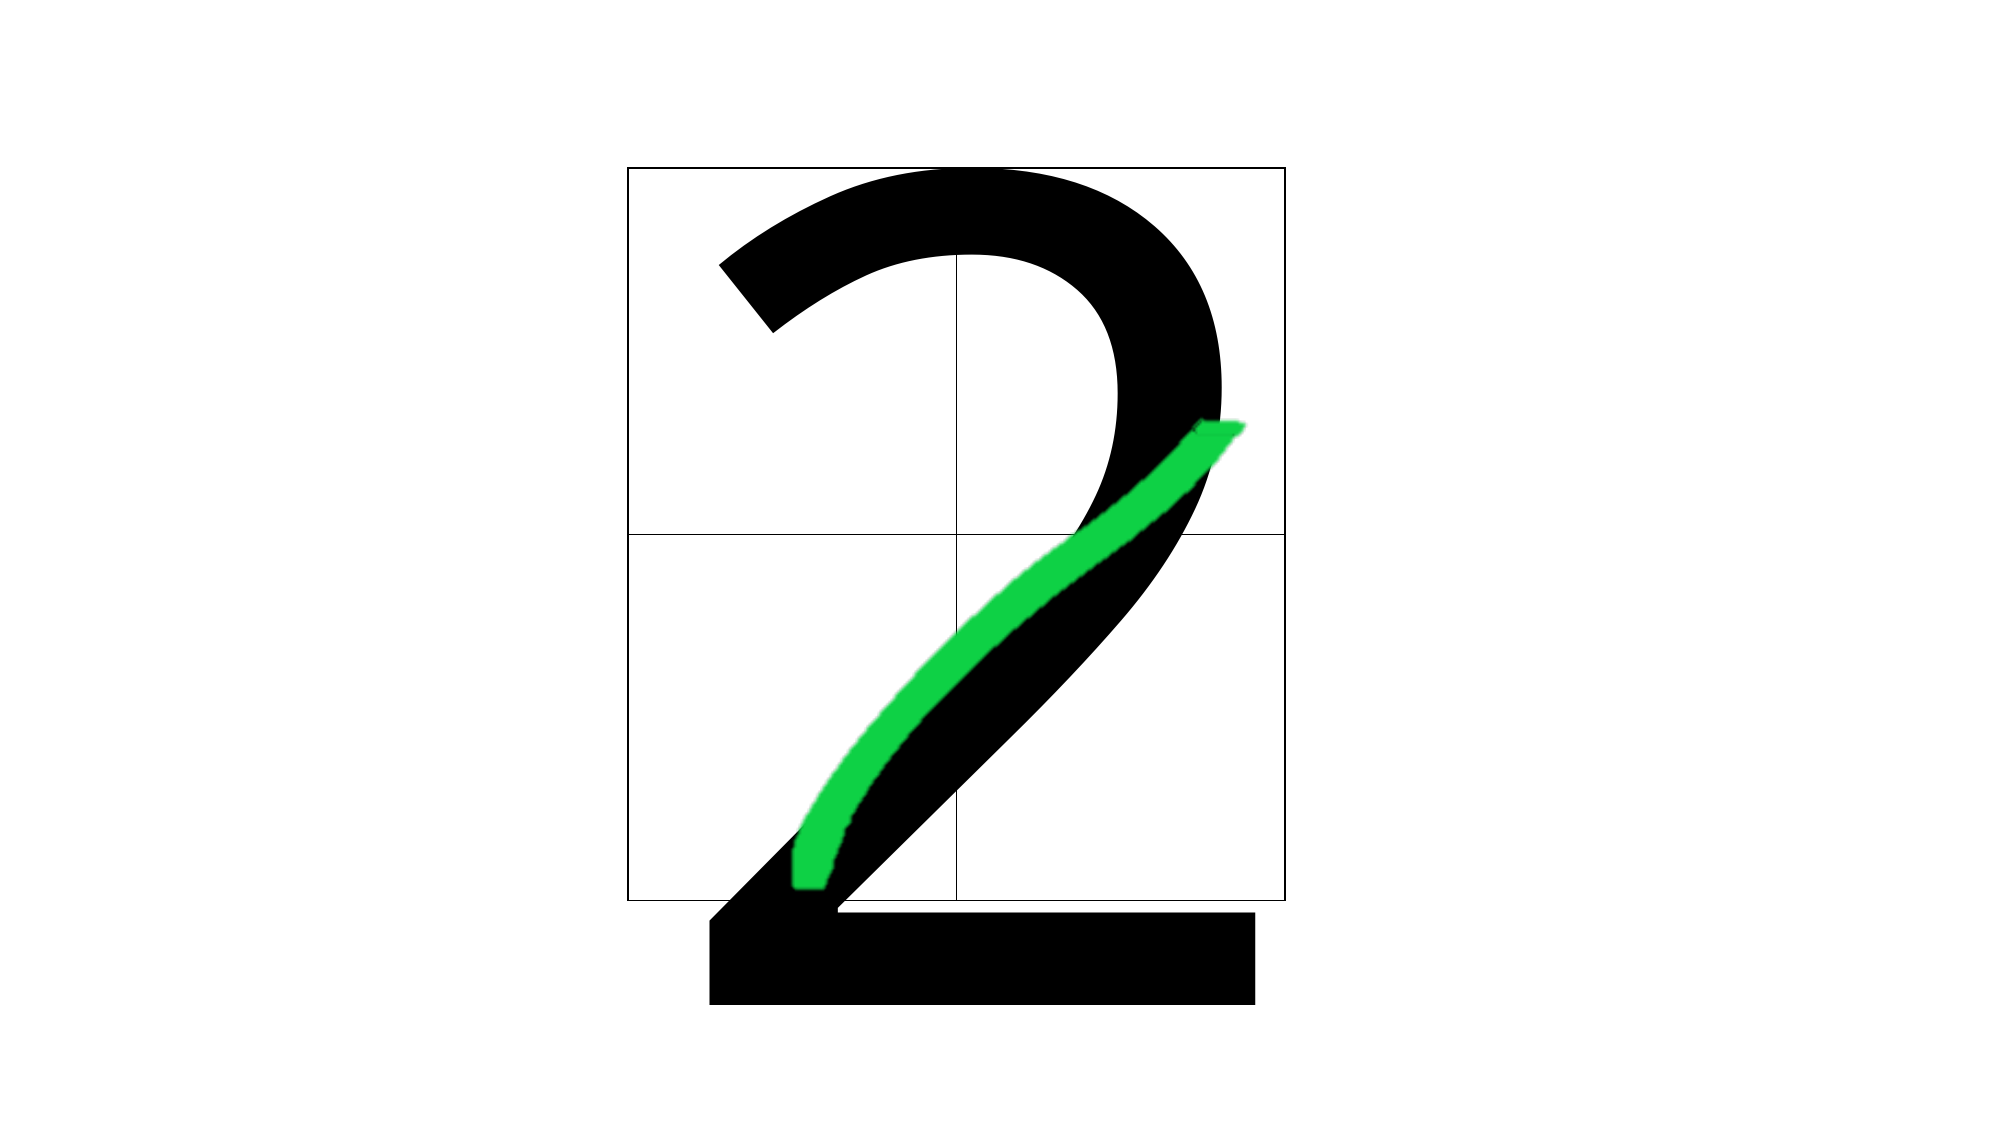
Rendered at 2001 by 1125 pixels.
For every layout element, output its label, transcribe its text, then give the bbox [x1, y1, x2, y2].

table_header [629, 169, 639, 534]
text_box 2 [639, 0, 1331, 1125]
table_cell [629, 535, 639, 900]
picture [773, 382, 1268, 901]
